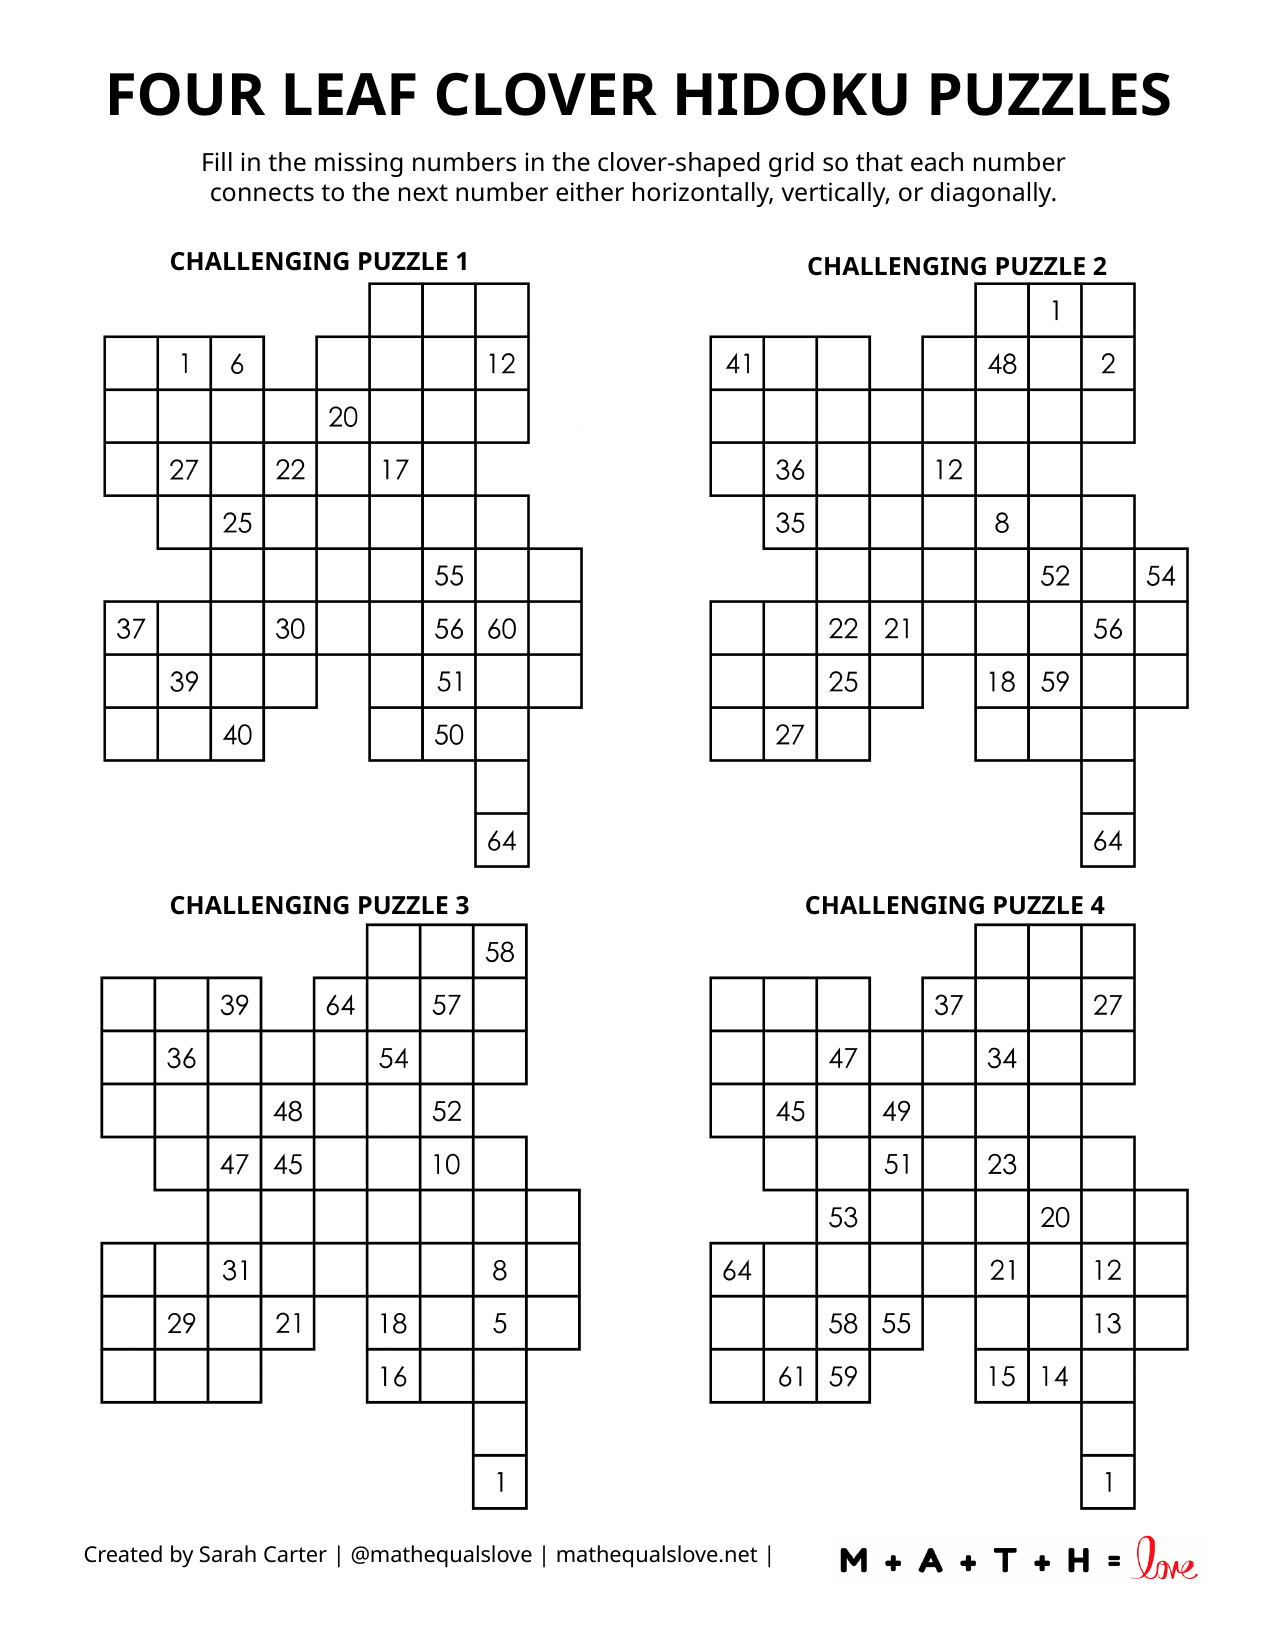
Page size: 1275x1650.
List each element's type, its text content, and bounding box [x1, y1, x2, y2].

picture [707, 280, 1191, 870]
text_box CHALLENGING PUZZLE 3 [0, 889, 637, 941]
picture [707, 922, 1191, 1511]
picture [101, 280, 585, 870]
text_box Fill in the missing numbers in the clover-shaped grid so that each number connects to the next number either horizontally, vertically, or diagonally. [0, 139, 1275, 215]
text_box CHALLENGING PUZZLE 1 [0, 245, 640, 297]
picture [826, 1532, 1207, 1584]
text_box Created by Sarah Carter | @mathequalslove | mathequalslove.net | [68, 1533, 826, 1575]
picture [99, 922, 583, 1511]
text_box CHALLENGING PUZZLE 4 [637, 889, 1273, 941]
text_box CHALLENGING PUZZLE 2 [639, 249, 1275, 301]
text_box FOUR LEAF CLOVER HIDOKU PUZZLES [66, 50, 1211, 135]
